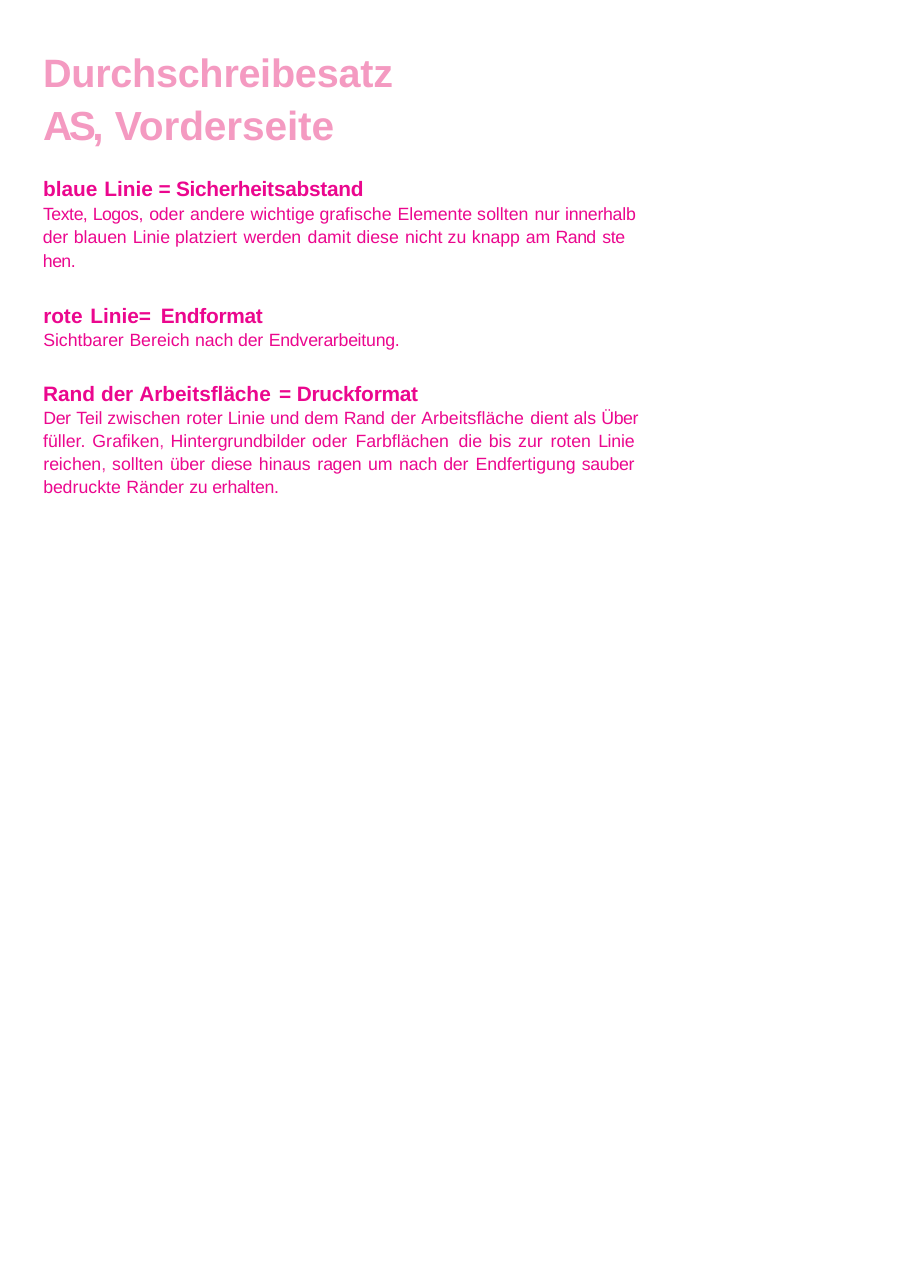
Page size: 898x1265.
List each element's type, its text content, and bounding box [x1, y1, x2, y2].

title Durchschreibesatz AS, Vorderseite [41, 40, 415, 172]
text_box blaue Linie = Sicherheitsabstand Texte, Logos, oder andere wichtige grafische Elemente sollten nur innerhalb der blauen Linie platziert werden damit diese nicht zu knapp am Rand ste­ hen. rote Linie= Endformat Sichtbarer Bereich nach der Endverarbeitung. Rand der Arbeitsfläche = Druckformat Der Teil zwischen roter Linie und dem Rand der Arbeitsfläche dient als Über­ füller. Grafiken, Hintergrundbilder oder Farbflächen die bis zur roten Linie reichen, sollten über diese hinaus ragen um nach der Endfertigung sauber bedruckte Ränder zu erhalten. [40, 172, 652, 498]
